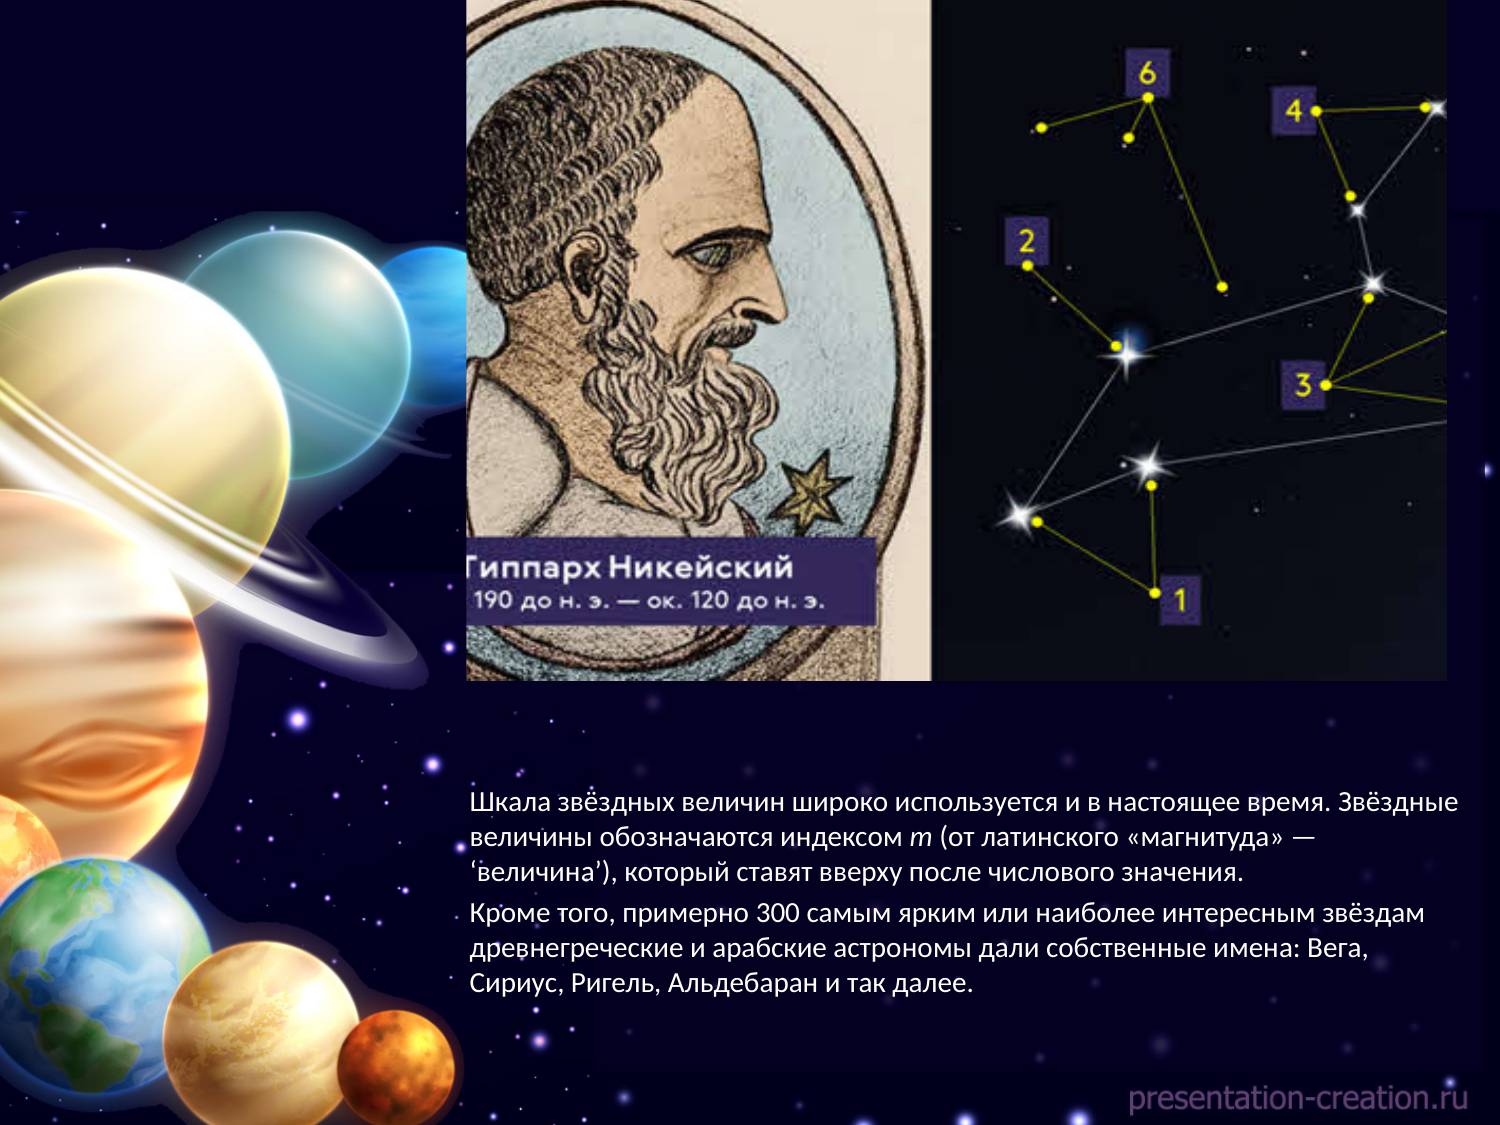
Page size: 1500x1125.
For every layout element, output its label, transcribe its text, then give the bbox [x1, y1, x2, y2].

picture [0, 0, 1500, 1125]
list Шкала звёздных величин широко используется и в настоящее время. Звёздные величины обозначаются индексом m (от латинского «магнитуда» — ‘величина’), который ставят вверху после числового значения. Кроме того, примерно 300 самым ярким или наиболее интересным звёздам древнегреческие и арабские астрономы дали собственные имена: Вега, Сириус, Ригель, Альдебаран и так далее. [454, 775, 1483, 1106]
